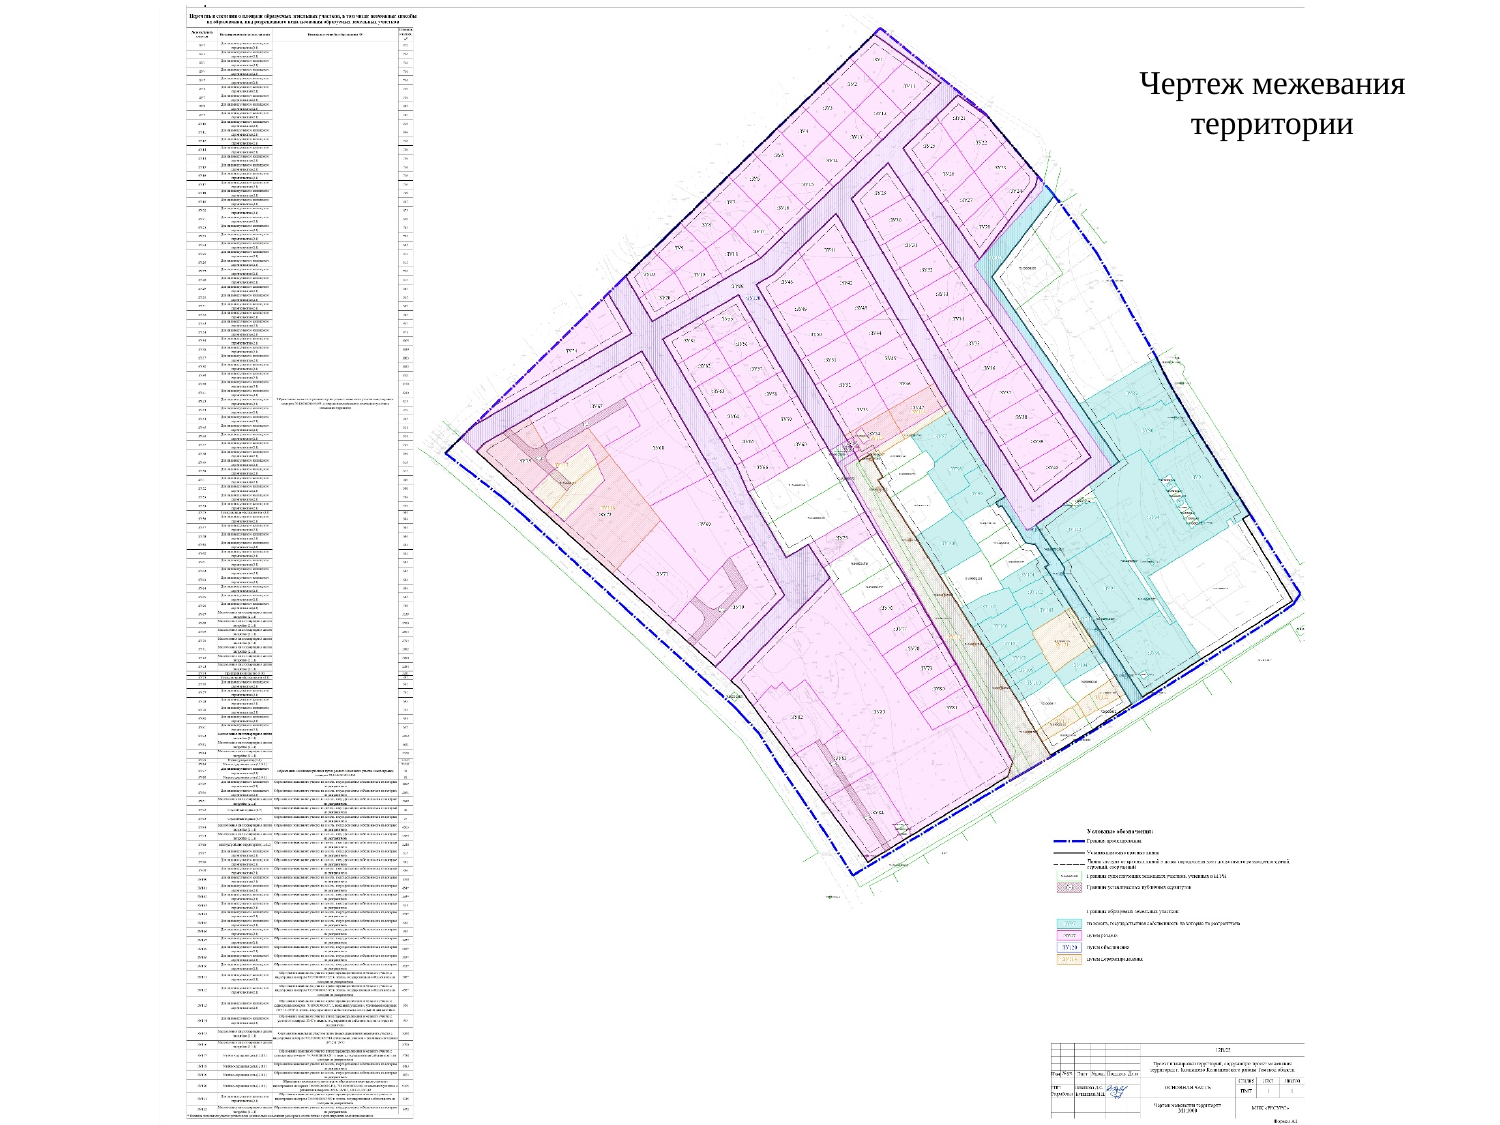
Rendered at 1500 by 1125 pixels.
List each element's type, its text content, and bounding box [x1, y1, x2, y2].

title Чертеж межевания территории [1045, 1, 1500, 202]
picture [159, 4, 1312, 1125]
